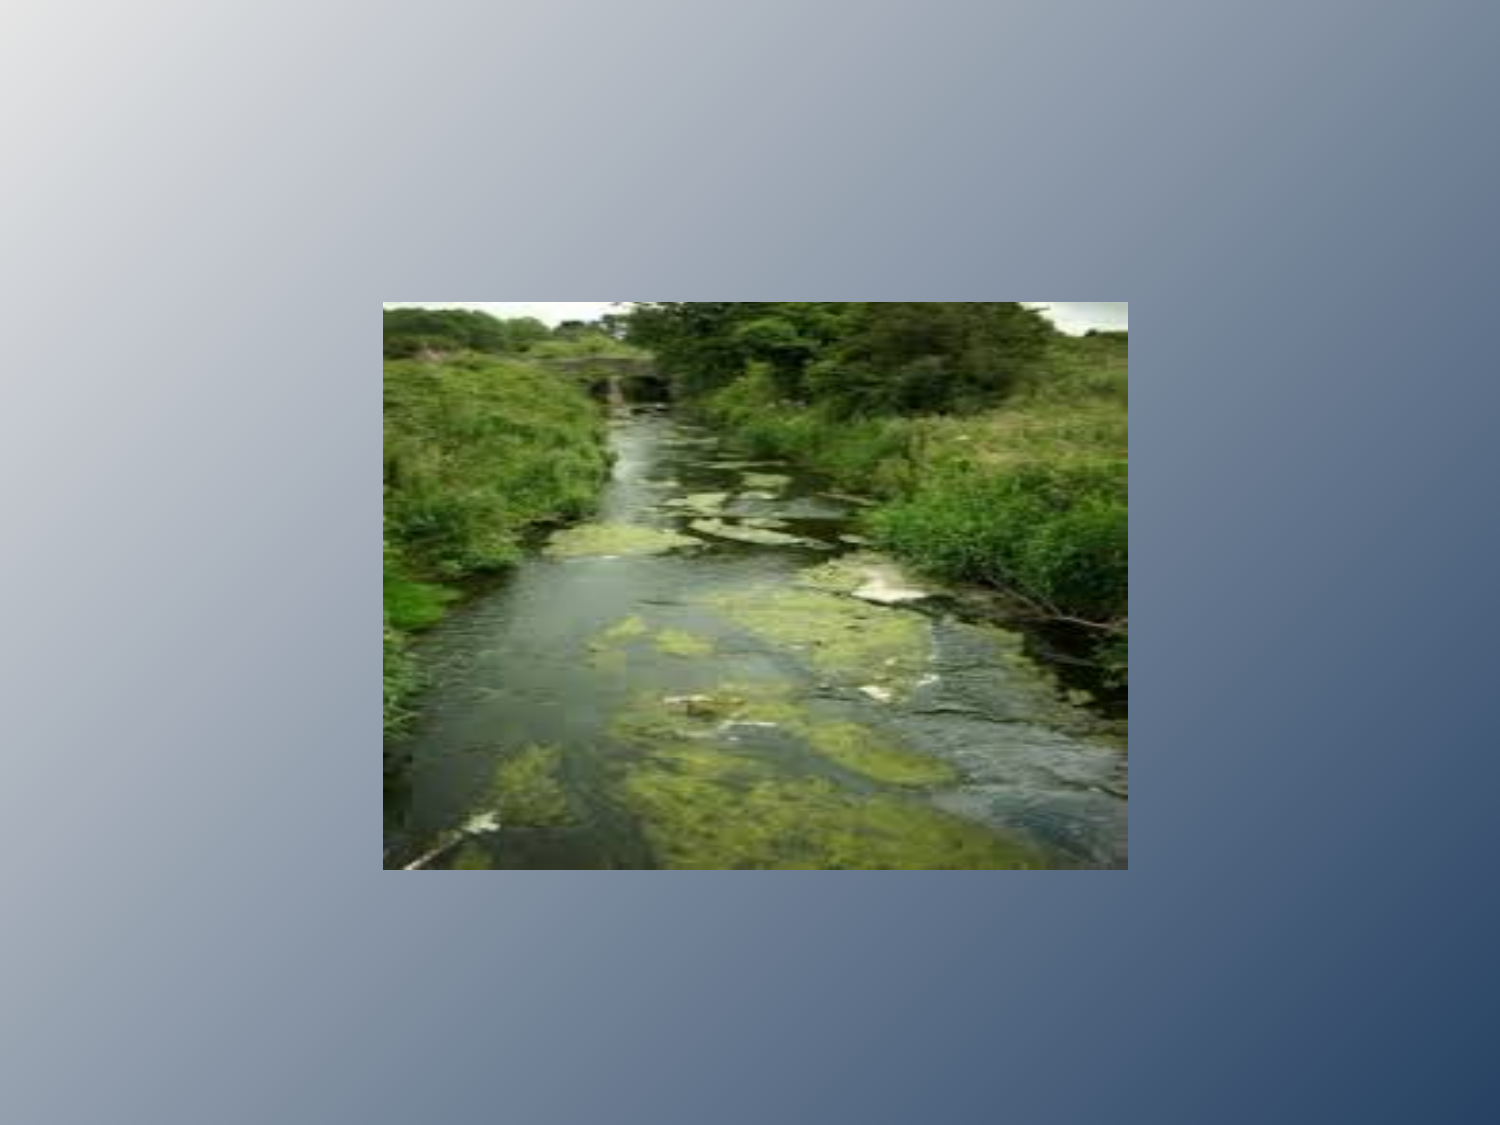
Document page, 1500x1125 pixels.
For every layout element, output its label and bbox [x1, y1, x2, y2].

picture [383, 302, 1129, 870]
